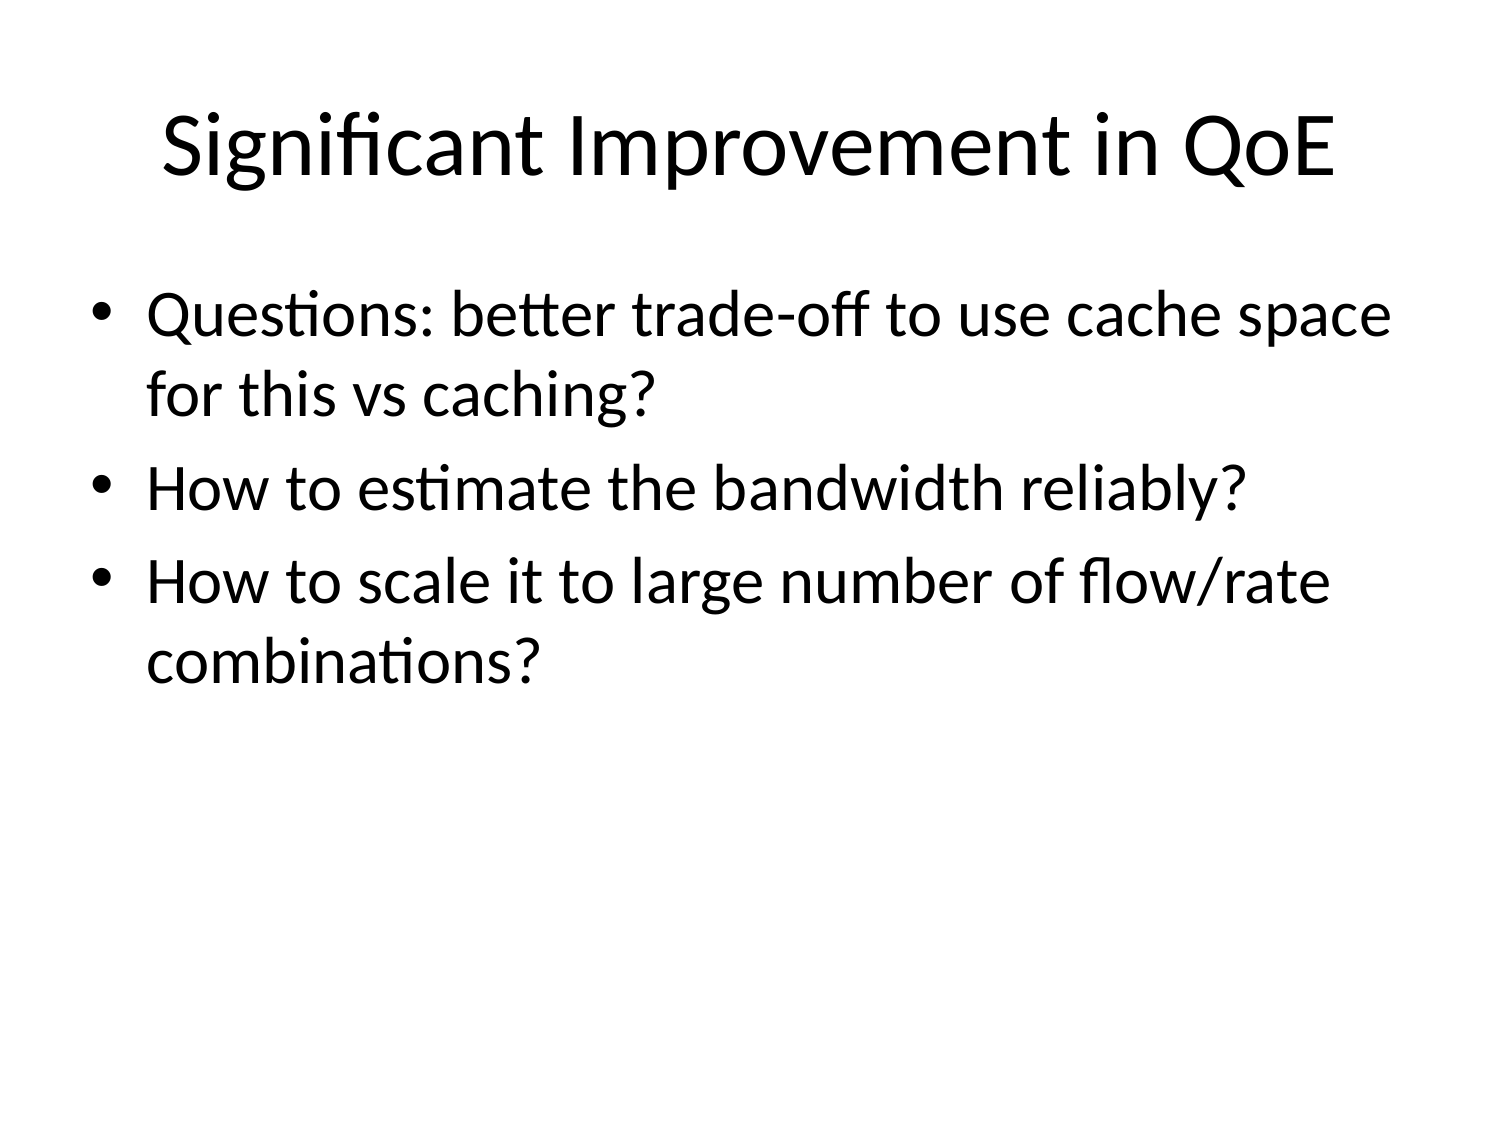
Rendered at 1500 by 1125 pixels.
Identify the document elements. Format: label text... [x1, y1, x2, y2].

list Questions: better trade-off to use cache space for this vs caching? How to estimate the bandwidth reliably? How to scale it to large number of flow/rate combinations? [75, 262, 1425, 1005]
title Significant Improvement in QoE [75, 45, 1425, 233]
